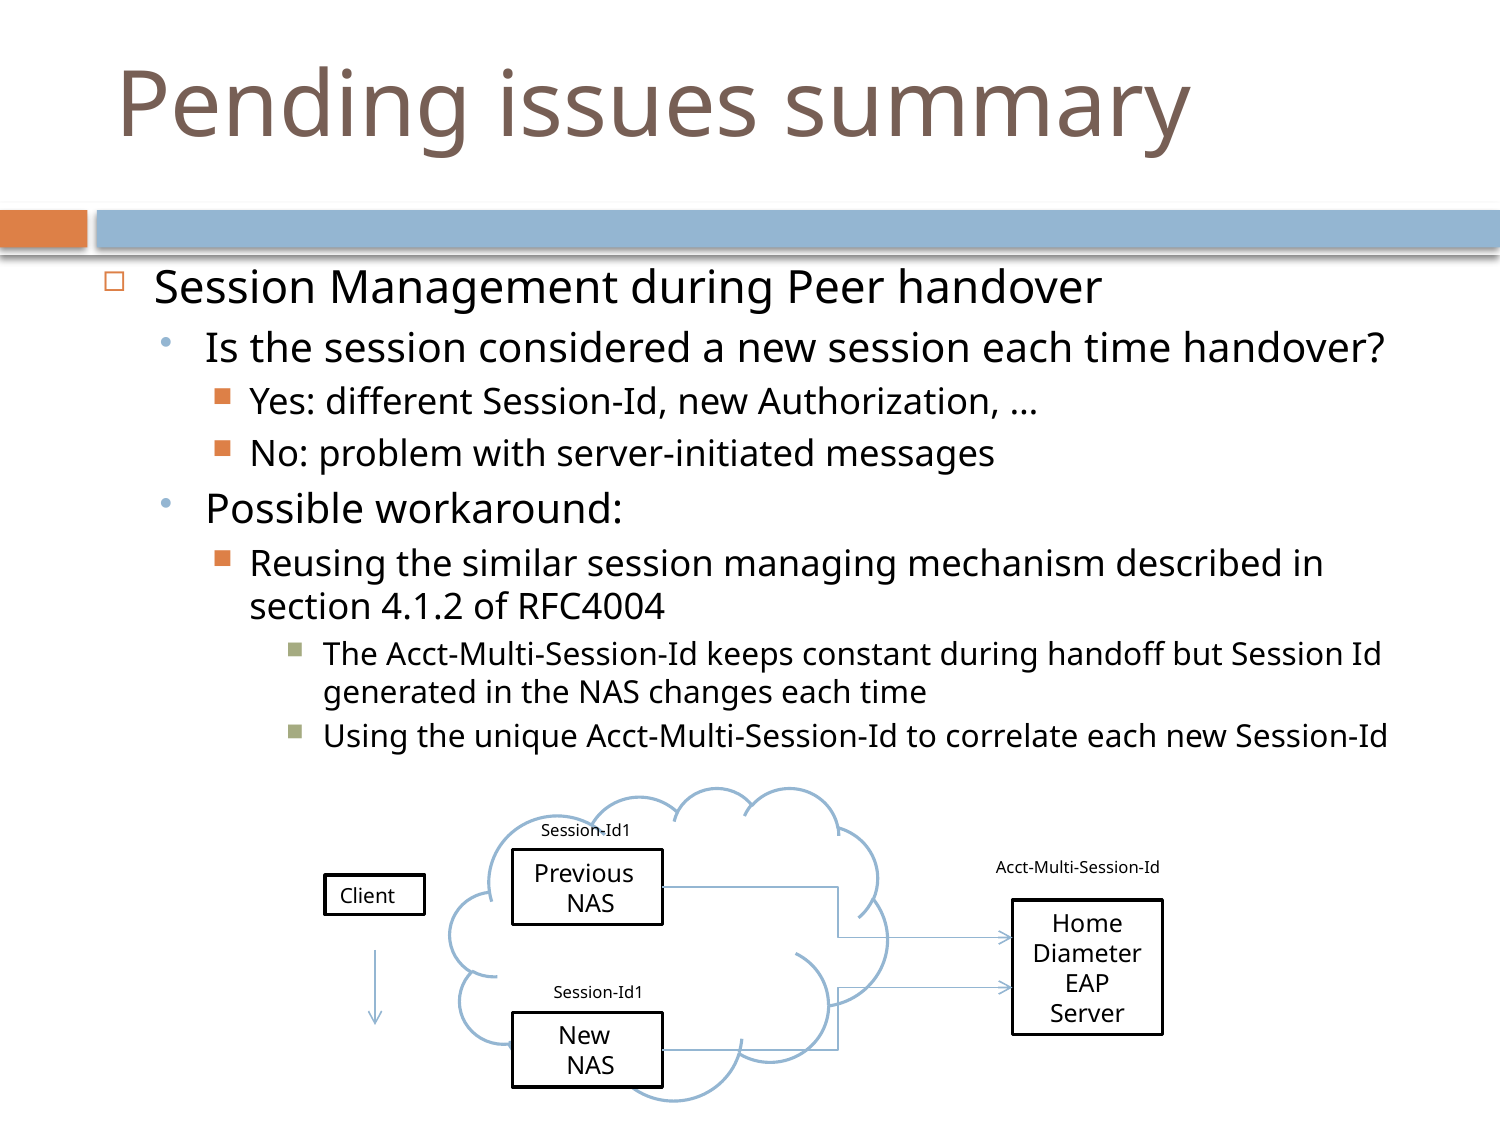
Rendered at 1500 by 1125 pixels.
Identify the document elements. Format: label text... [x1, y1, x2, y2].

text_box Session-Id1 [538, 974, 659, 1010]
text_box Session-Id1 [526, 812, 647, 848]
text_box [662, 987, 1013, 1051]
text_box [599, 788, 880, 886]
text_box Acct-Multi-Session-Id [981, 849, 1176, 885]
text_box [447, 821, 889, 1051]
title Pending issues summary [100, 37, 1438, 163]
text_box Previous NAS [511, 848, 664, 926]
text_box Client [323, 873, 426, 916]
list Session Management during Peer handover Is the session considered a new session each time handover? Yes: different Session-Id, new Authorization, … No: problem with server-initiated messages Possible workaround: Reusing the similar session managing mechanism described in section 4.1.2 of RFC4004 The Acct-Multi-Session-Id keeps constant during handoff but Session Id generated in the NAS changes each time Using the unique Acct-Multi-Session-Id to correlate each new Session-Id [87, 249, 1425, 788]
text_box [662, 887, 1013, 938]
text_box [631, 1061, 739, 1103]
text_box New NAS [511, 1011, 664, 1089]
text_box Home Diameter EAP Server [1011, 898, 1164, 1036]
